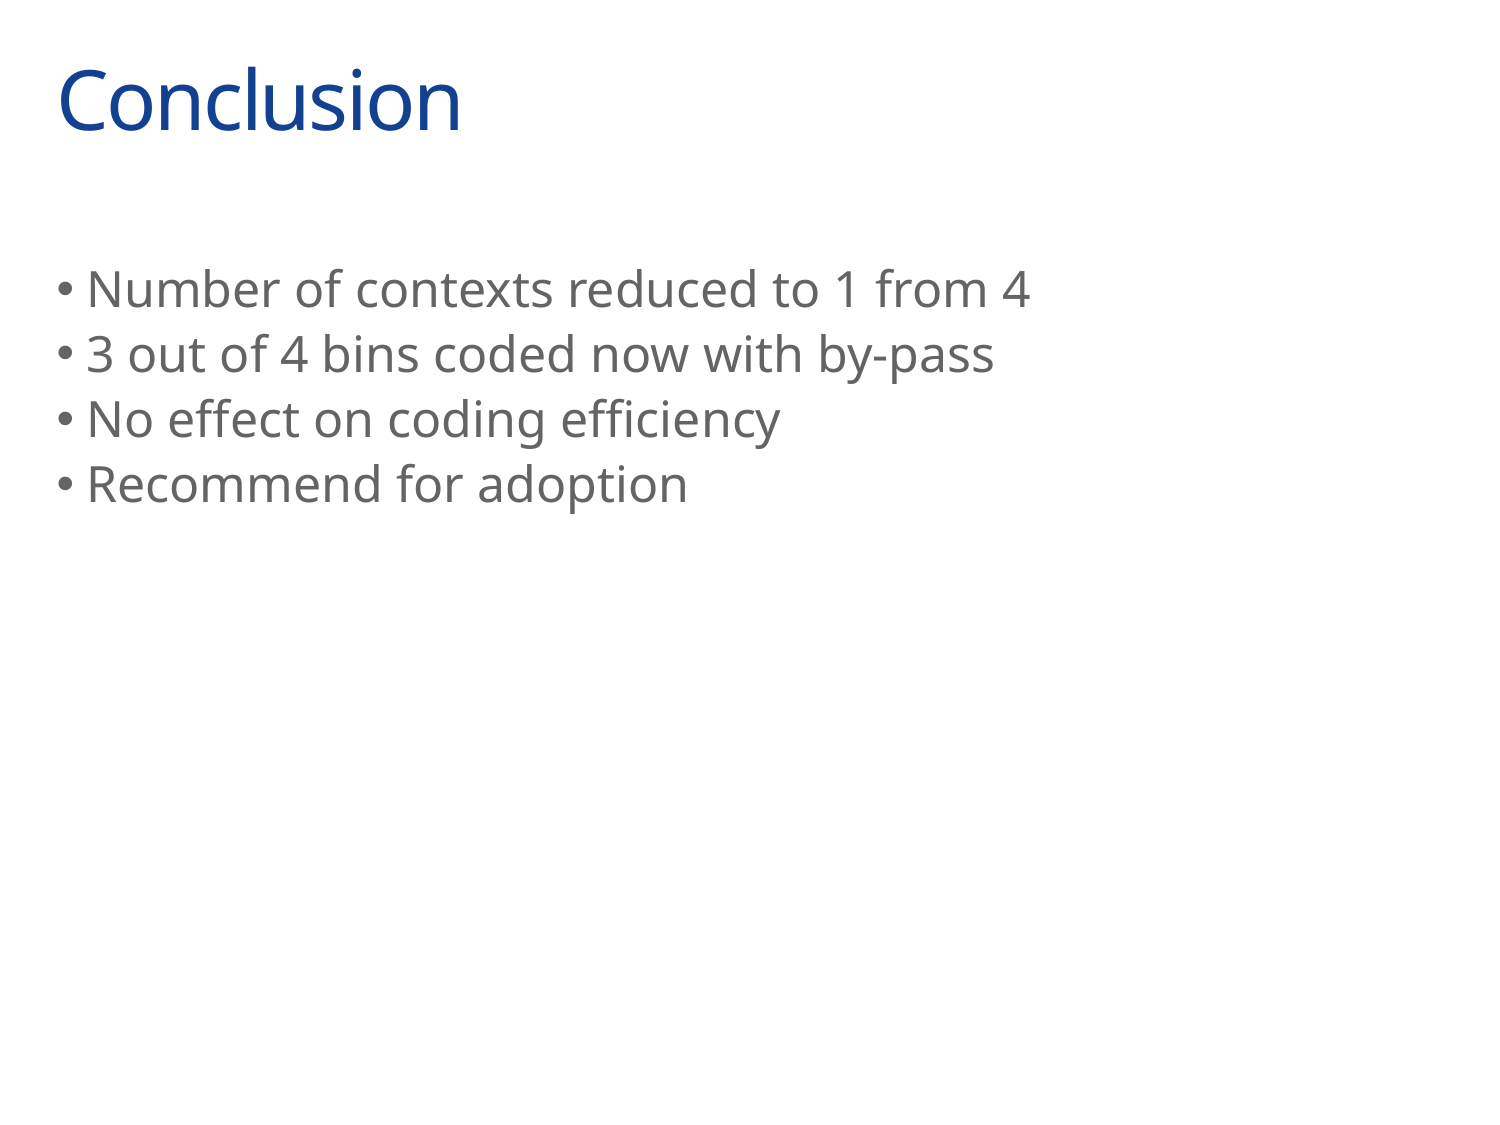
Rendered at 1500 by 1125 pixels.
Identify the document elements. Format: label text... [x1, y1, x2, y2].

list Number of contexts reduced to 1 from 4 3 out of 4 bins coded now with by-pass No effect on coding efficiency Recommend for adoption [56, 257, 1436, 1035]
title Conclusion [56, 47, 1433, 149]
